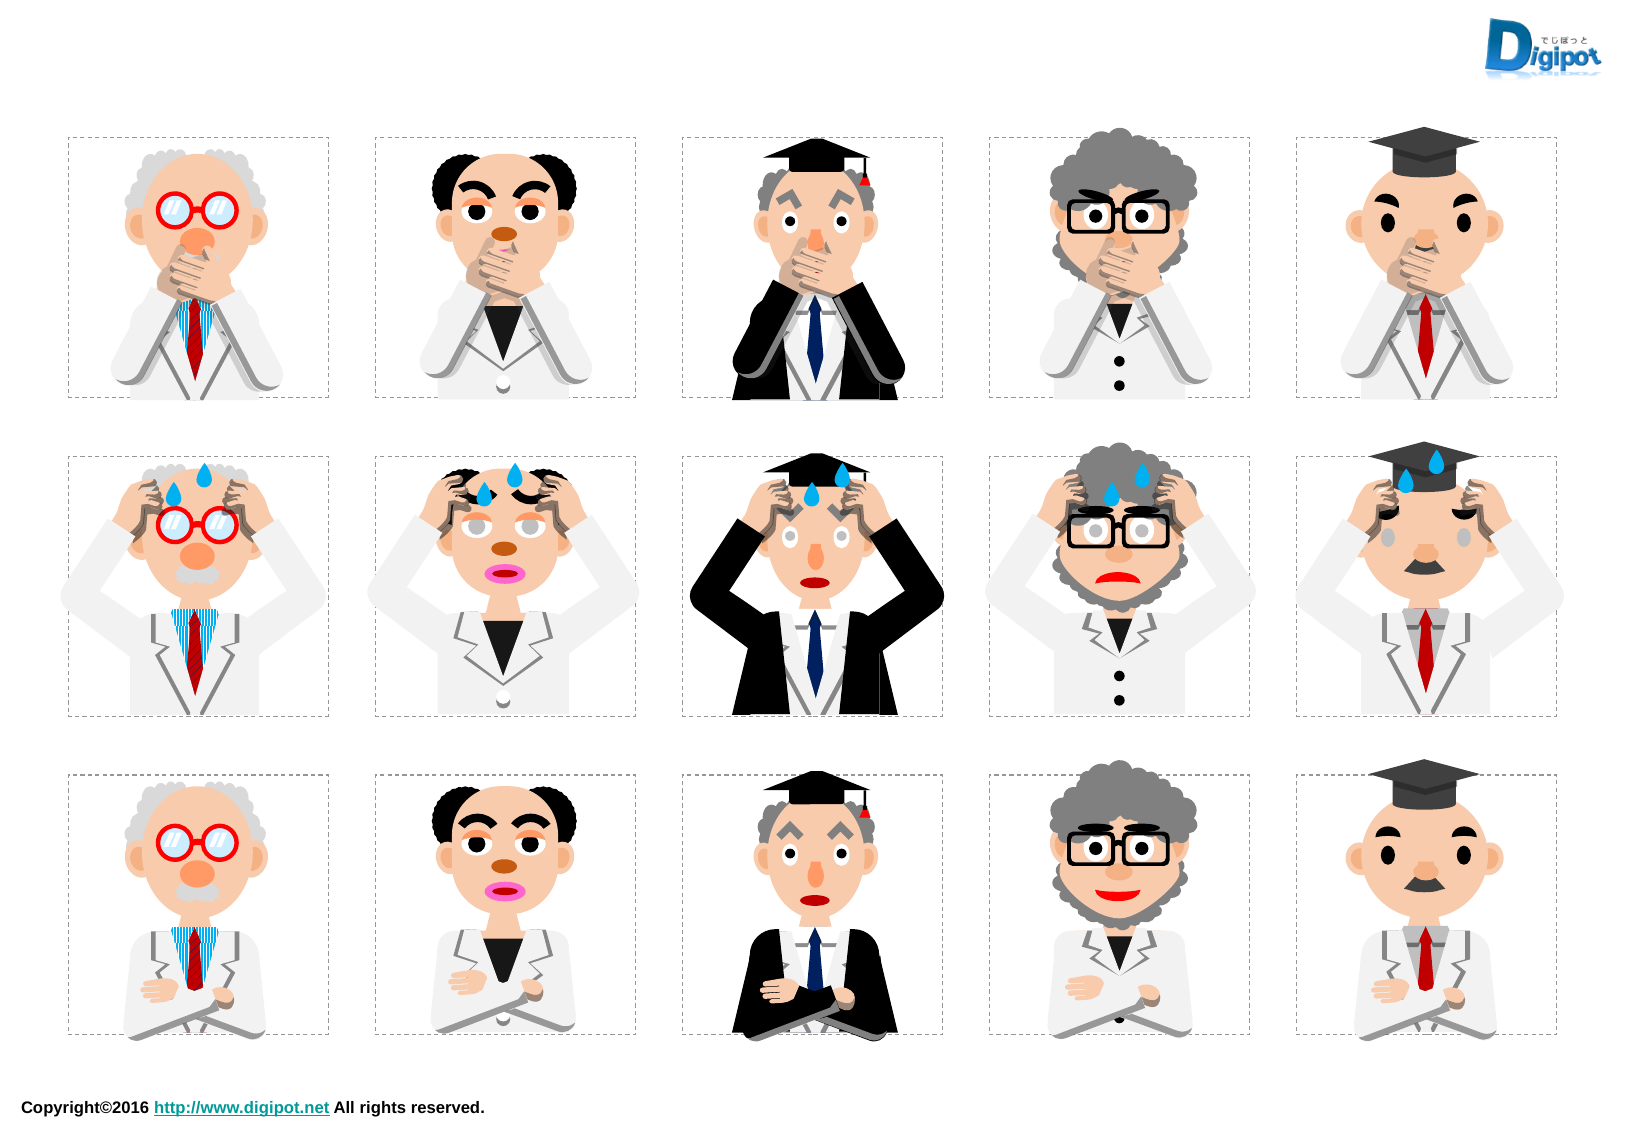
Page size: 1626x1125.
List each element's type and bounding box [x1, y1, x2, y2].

text_box [418, 153, 578, 408]
text_box [731, 138, 899, 408]
text_box [1034, 759, 1206, 1032]
text_box [109, 148, 269, 415]
text_box [110, 781, 279, 1033]
text_box [378, 462, 629, 715]
picture [1485, 18, 1602, 82]
text_box [1306, 441, 1554, 715]
text_box [996, 442, 1245, 715]
text_box [1339, 126, 1504, 408]
text_box [700, 453, 934, 716]
text_box [1341, 758, 1510, 1033]
text_box [71, 462, 315, 716]
text_box [1038, 127, 1198, 408]
text_box [729, 770, 901, 1034]
text_box [418, 785, 589, 1032]
